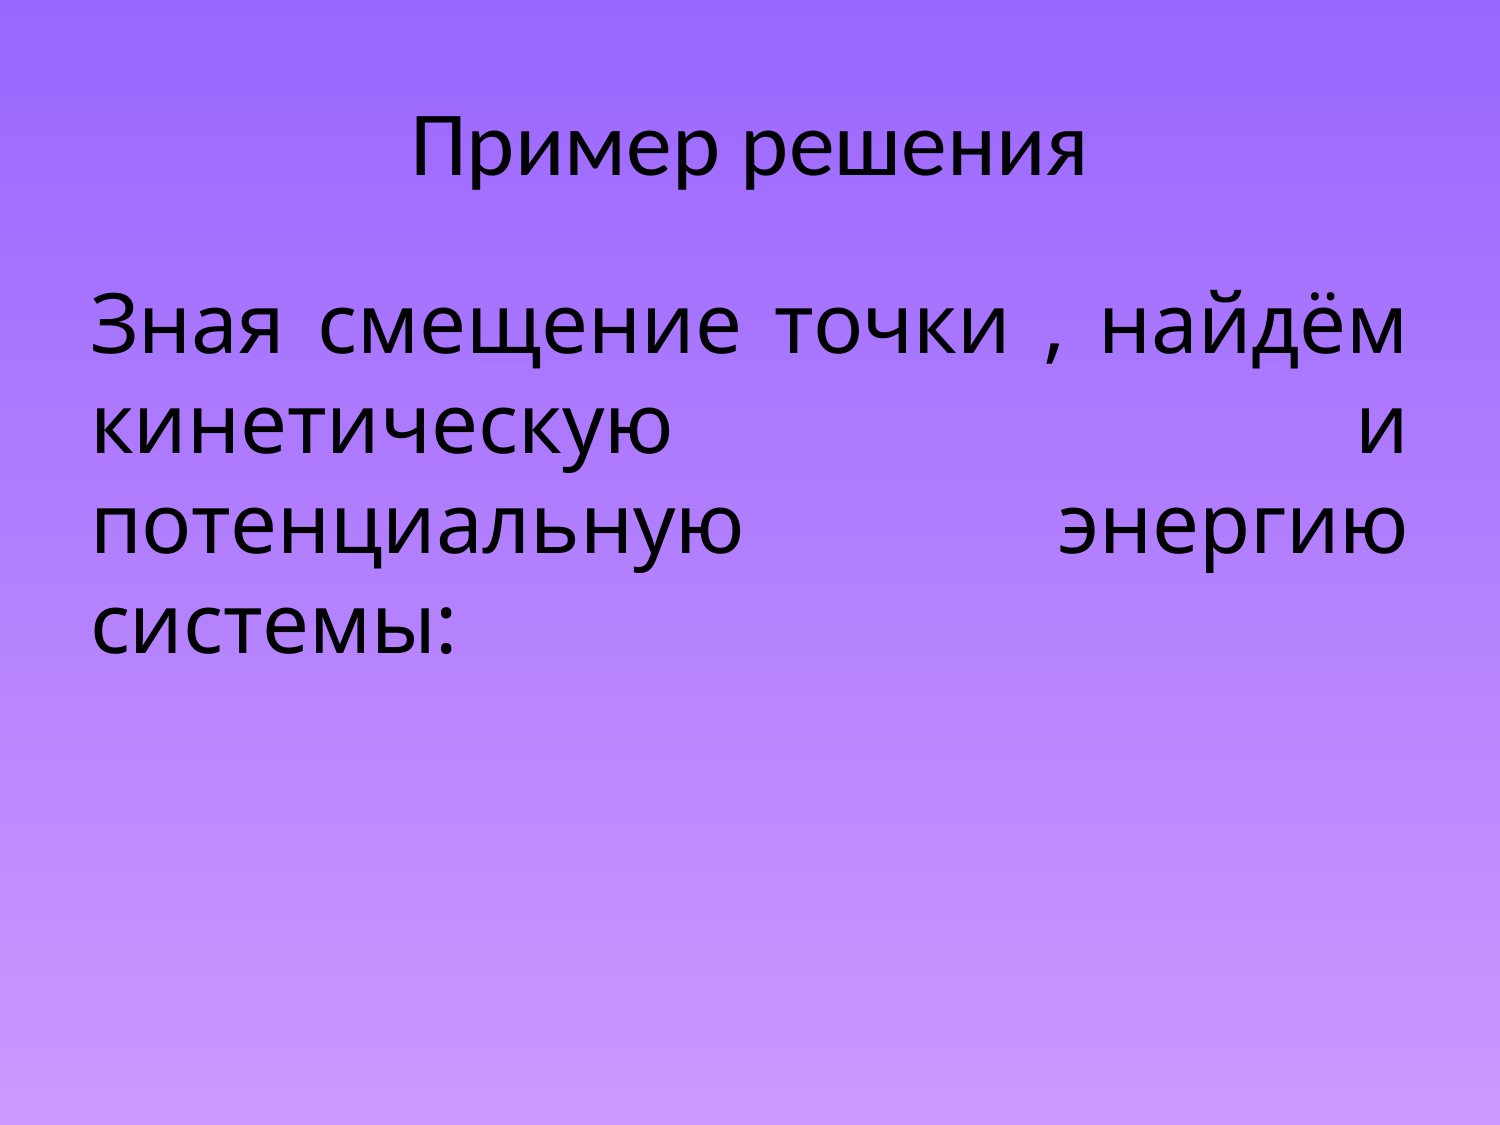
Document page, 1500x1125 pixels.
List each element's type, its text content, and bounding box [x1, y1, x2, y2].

title Пример решения [75, 45, 1425, 233]
